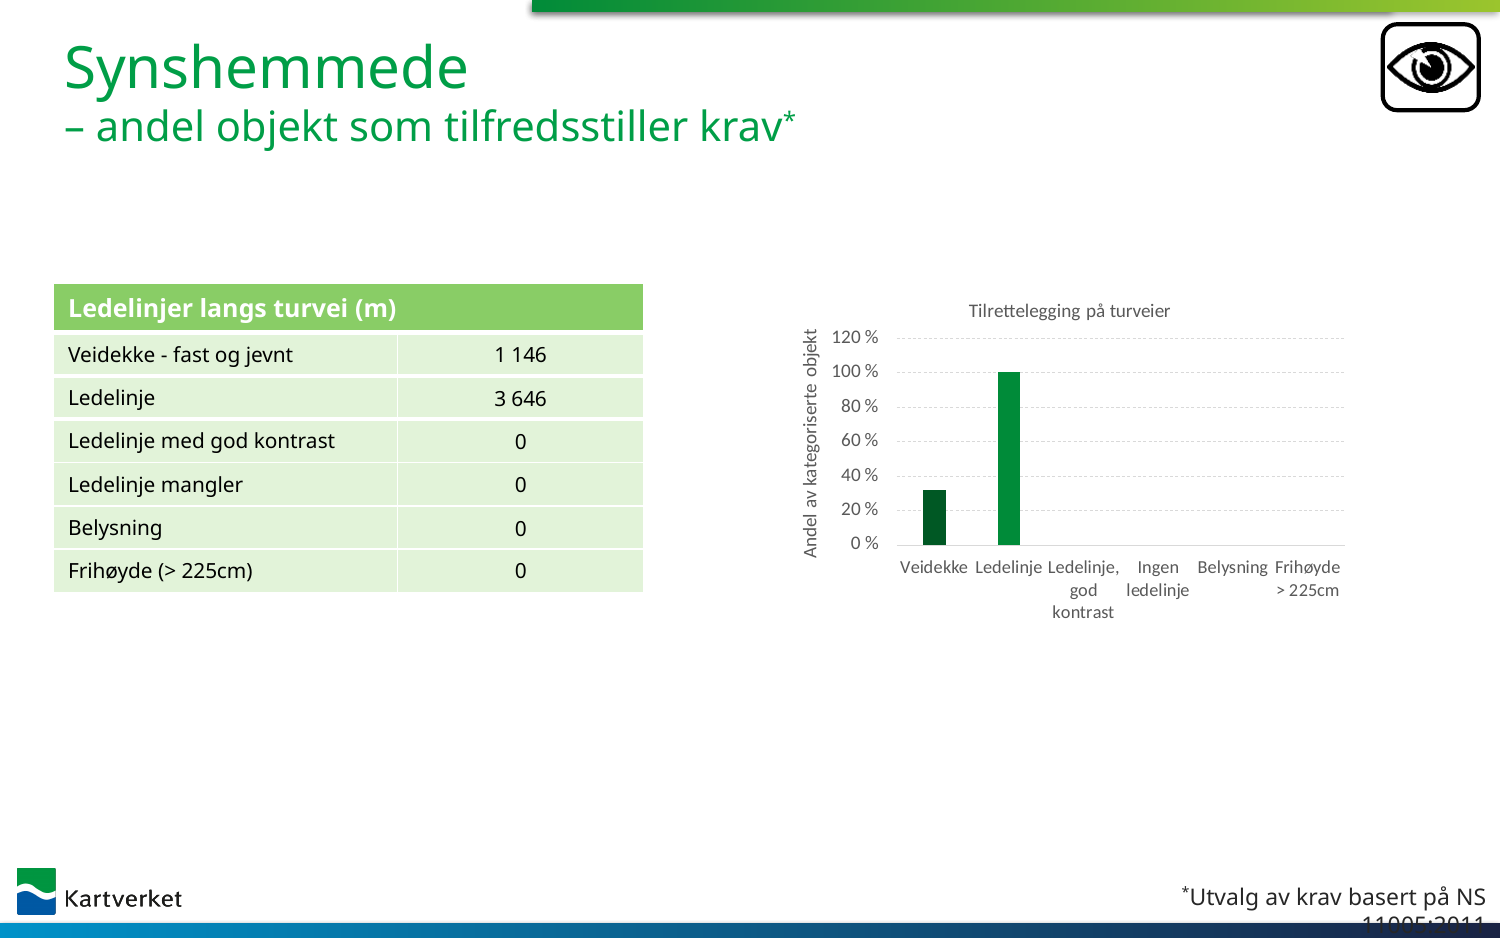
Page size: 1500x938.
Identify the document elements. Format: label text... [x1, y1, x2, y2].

table_cell Belysning [54, 507, 397, 548]
table_cell 0 [398, 550, 643, 592]
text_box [1382, 24, 1480, 111]
table_cell Ledelinje mangler [54, 463, 397, 505]
table_cell 3 646 [398, 378, 643, 417]
table_cell Ledelinje med god kontrast [54, 421, 397, 462]
text_box Synshemmede – andel objekt som tilfredsstiller krav* [49, 24, 1431, 158]
table_cell Veidekke - fast og jevnt [54, 335, 397, 374]
table_cell 1 146 [398, 335, 643, 374]
table_cell 0 [398, 421, 643, 462]
table_cell 0 [398, 507, 643, 548]
table_cell 0 [398, 463, 643, 505]
table_cell Ledelinje [54, 378, 397, 417]
table_cell Frihøyde (> 225cm) [54, 550, 397, 592]
picture [791, 291, 1348, 630]
text_box *Utvalg av krav basert på NS 11005:2011 [1068, 873, 1500, 938]
table_header Ledelinjer langs turvei (m) [54, 284, 643, 330]
